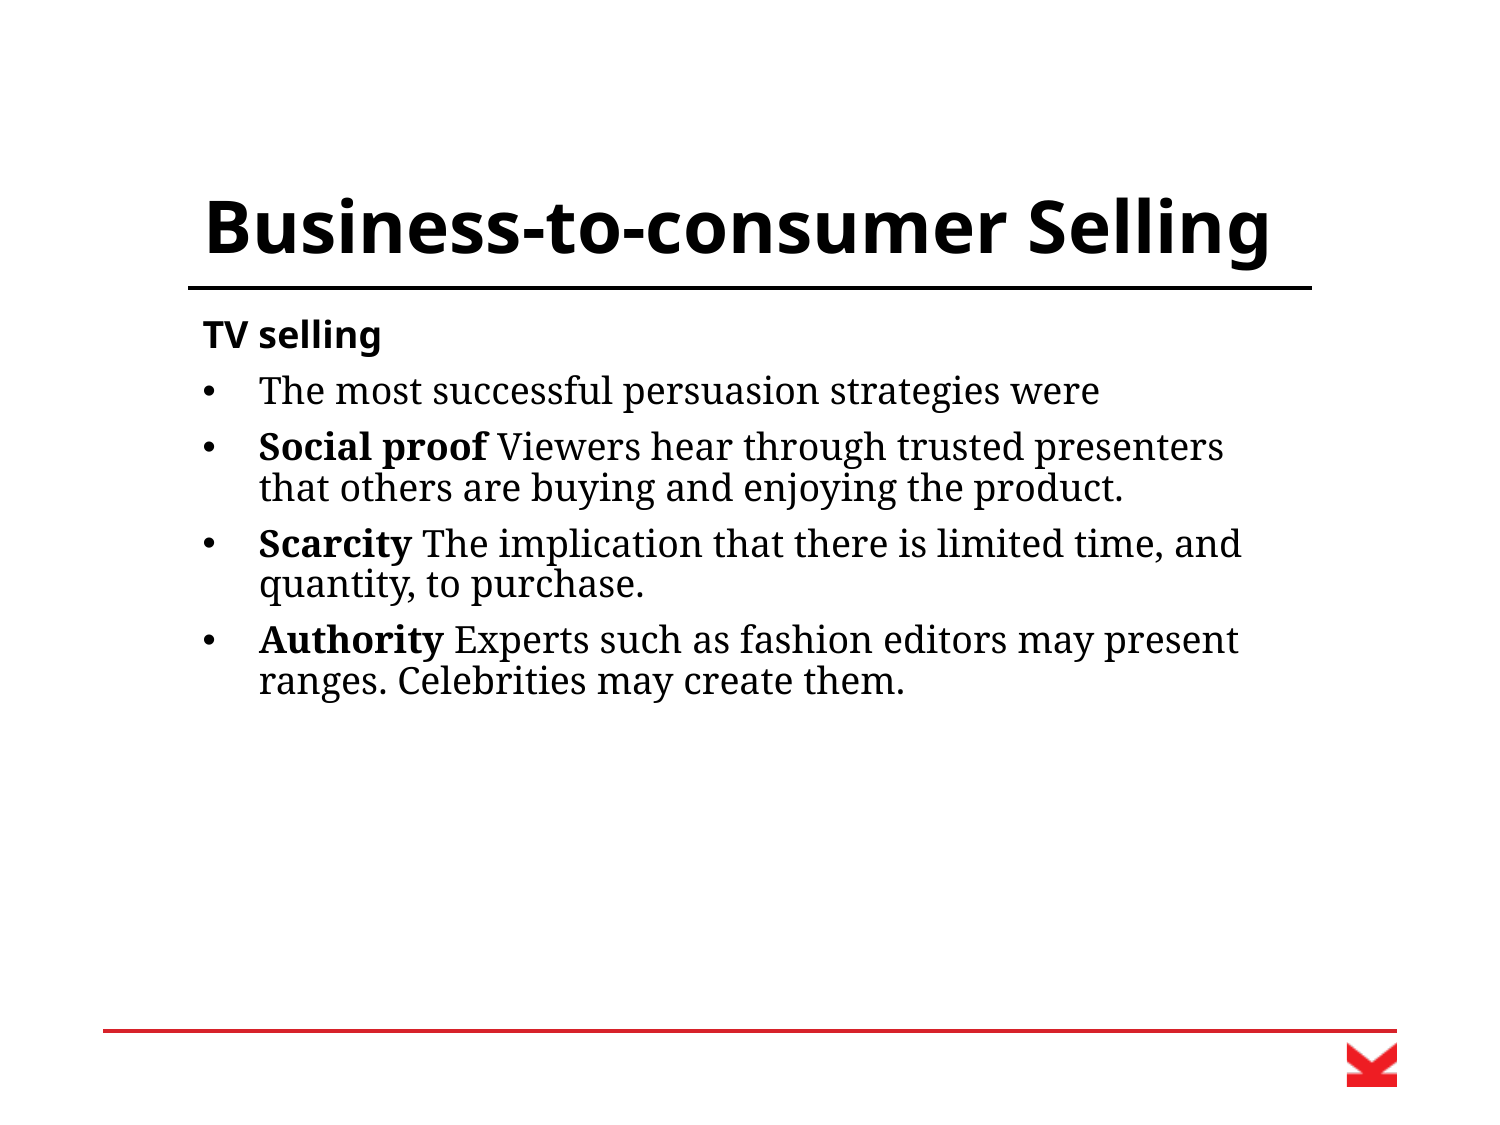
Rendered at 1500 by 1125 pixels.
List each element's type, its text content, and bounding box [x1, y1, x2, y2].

title Business-to-consumer Selling [188, 59, 1312, 278]
subtitle TV selling The most successful persuasion strategies were Social proof Viewers hear through trusted presenters that others are buying and enjoying the product. Scarcity The implication that there is limited time, and quantity, to purchase. Authority Experts such as fashion editors may present ranges. Celebrities may create them. [187, 308, 1313, 863]
